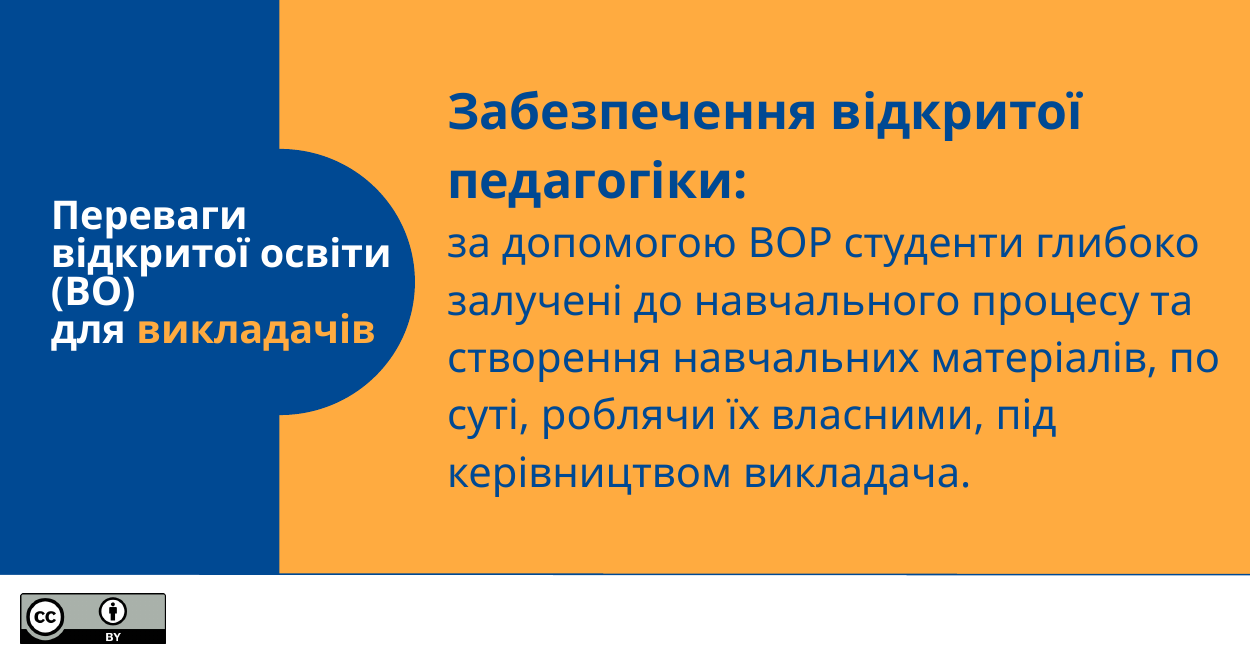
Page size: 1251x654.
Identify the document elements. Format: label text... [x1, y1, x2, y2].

text_box Переваги відкритої освіти (BO) для викладачів [35, 184, 432, 367]
text_box [0, 582, 1250, 654]
text_box [176, 367, 384, 416]
text_box Забезпечення відкритої педагогіки: за допомогою BOP студенти глибоко залучені до навчального процесу та створення навчальних матеріалів, по суті, роблячи їх власними, під керівництвом викладача. [432, 55, 1243, 511]
text_box [189, 148, 372, 184]
picture [20, 592, 166, 645]
text_box [0, 0, 280, 573]
